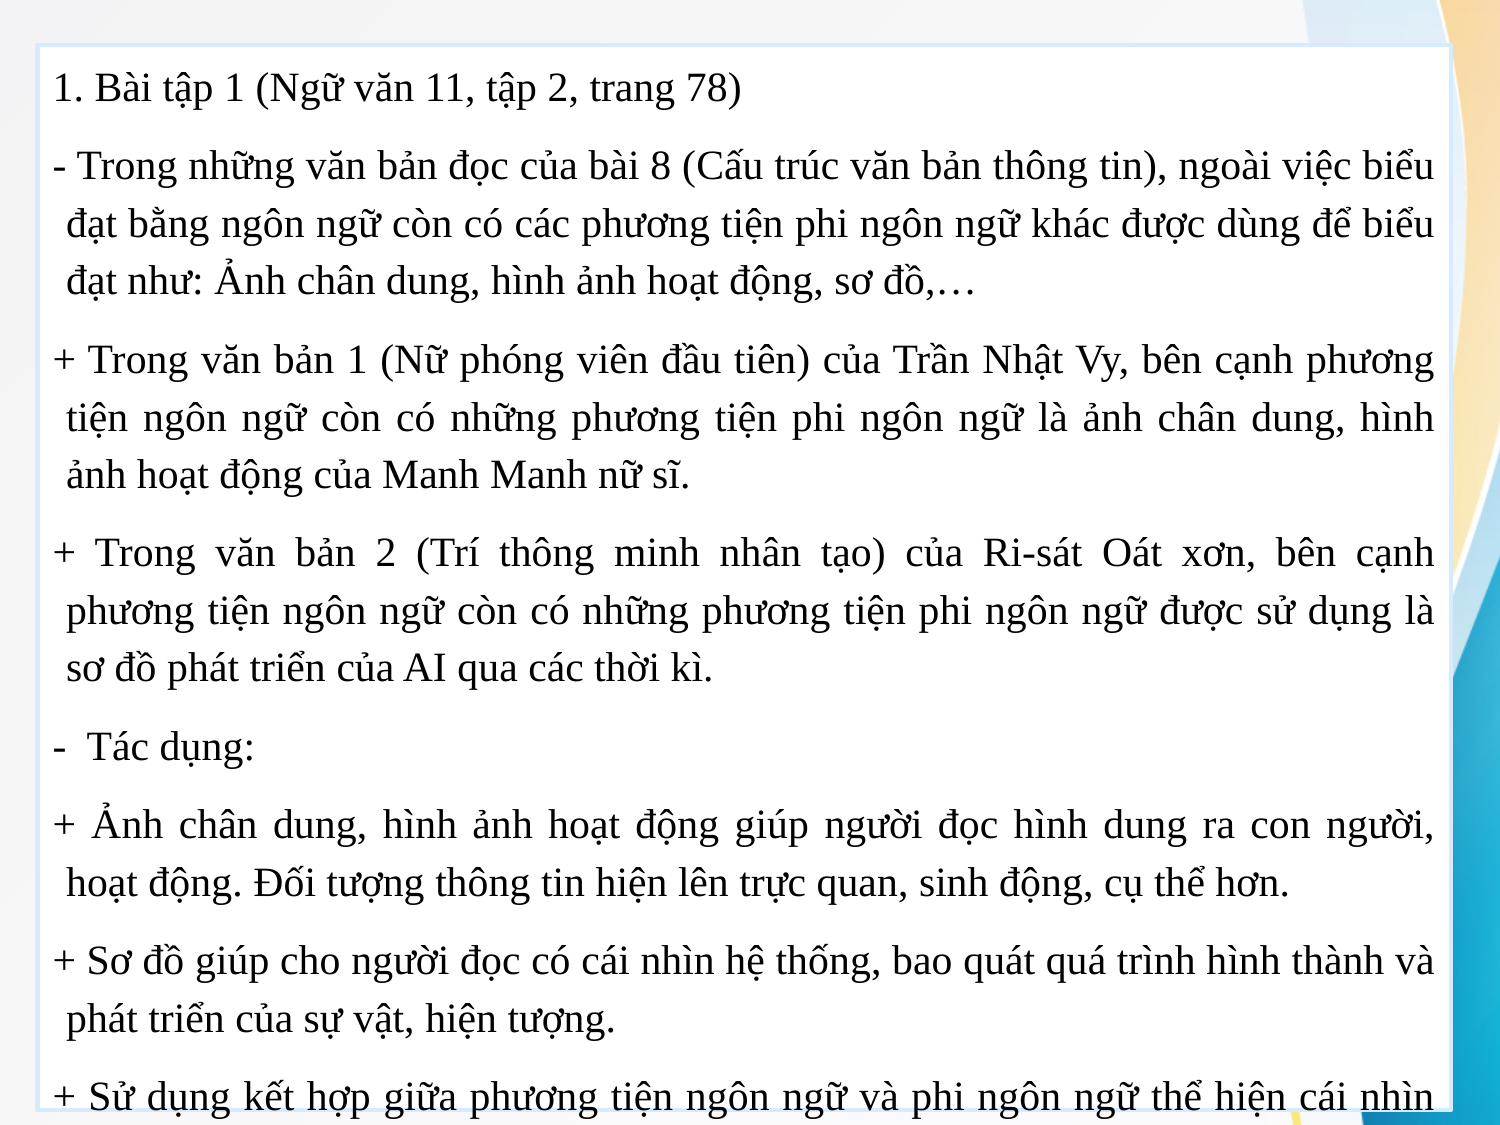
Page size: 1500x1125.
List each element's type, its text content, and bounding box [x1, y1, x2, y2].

text_box 1. Bài tập 1 (Ngữ văn 11, tập 2, trang 78) - Trong những văn bản đọc của bài 8 (Cấu trúc văn bản thông tin), ngoài việc biểu đạt bằng ngôn ngữ còn có các phương tiện phi ngôn ngữ khác được dùng để biểu đạt như: Ảnh chân dung, hình ảnh hoạt động, sơ đồ,… + Trong văn bản 1 (Nữ phóng viên đầu tiên) của Trần Nhật Vy, bên cạnh phương tiện ngôn ngữ còn có những phương tiện phi ngôn ngữ là ảnh chân dung, hình ảnh hoạt động của Manh Manh nữ sĩ. + Trong văn bản 2 (Trí thông minh nhân tạo) của Ri-sát Oát xơn, bên cạnh phương tiện ngôn ngữ còn có những phương tiện phi ngôn ngữ được sử dụng là sơ đồ phát triển của AI qua các thời kì. - Tác dụng: + Ảnh chân dung, hình ảnh hoạt động giúp người đọc hình dung ra con người, hoạt động. Đối tượng thông tin hiện lên trực quan, sinh động, cụ thể hơn. + Sơ đồ giúp cho người đọc có cái nhìn hệ thống, bao quát quá trình hình thành và phát triển của sự vật, hiện tượng. + Sử dụng kết hợp giữa phương tiện ngôn ngữ và phi ngôn ngữ thể hiện cái nhìn cụ thể, thấu hiểu của tác giả. Qua đó, tạo sức thu hút, thuyết phục đối với người nghe (đọc). [37, 45, 1452, 1111]
picture [0, 0, 1500, 1125]
